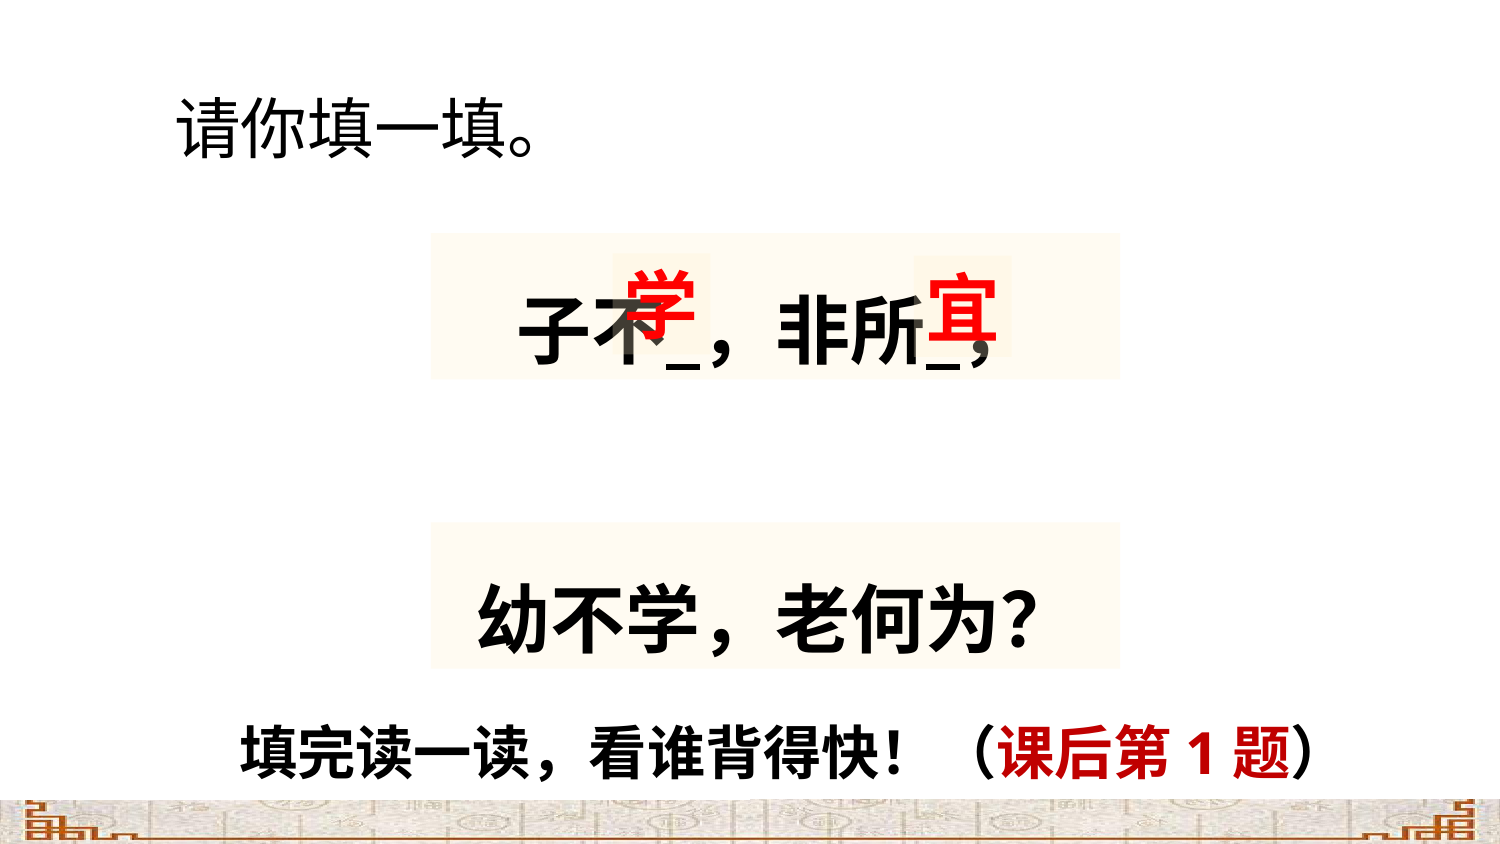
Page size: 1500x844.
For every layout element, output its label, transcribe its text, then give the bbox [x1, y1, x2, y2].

text_box 请你填一填。 [159, 55, 573, 175]
picture [0, 799, 1500, 844]
text_box 宜 [913, 255, 1012, 357]
text_box 填完读一读，看谁背得快！（课后第1题） [228, 710, 1378, 793]
text_box 学 [612, 253, 711, 355]
text_box 子不 ，非所 ， [430, 233, 1121, 380]
text_box 幼不学，老何为？ [430, 522, 1121, 669]
